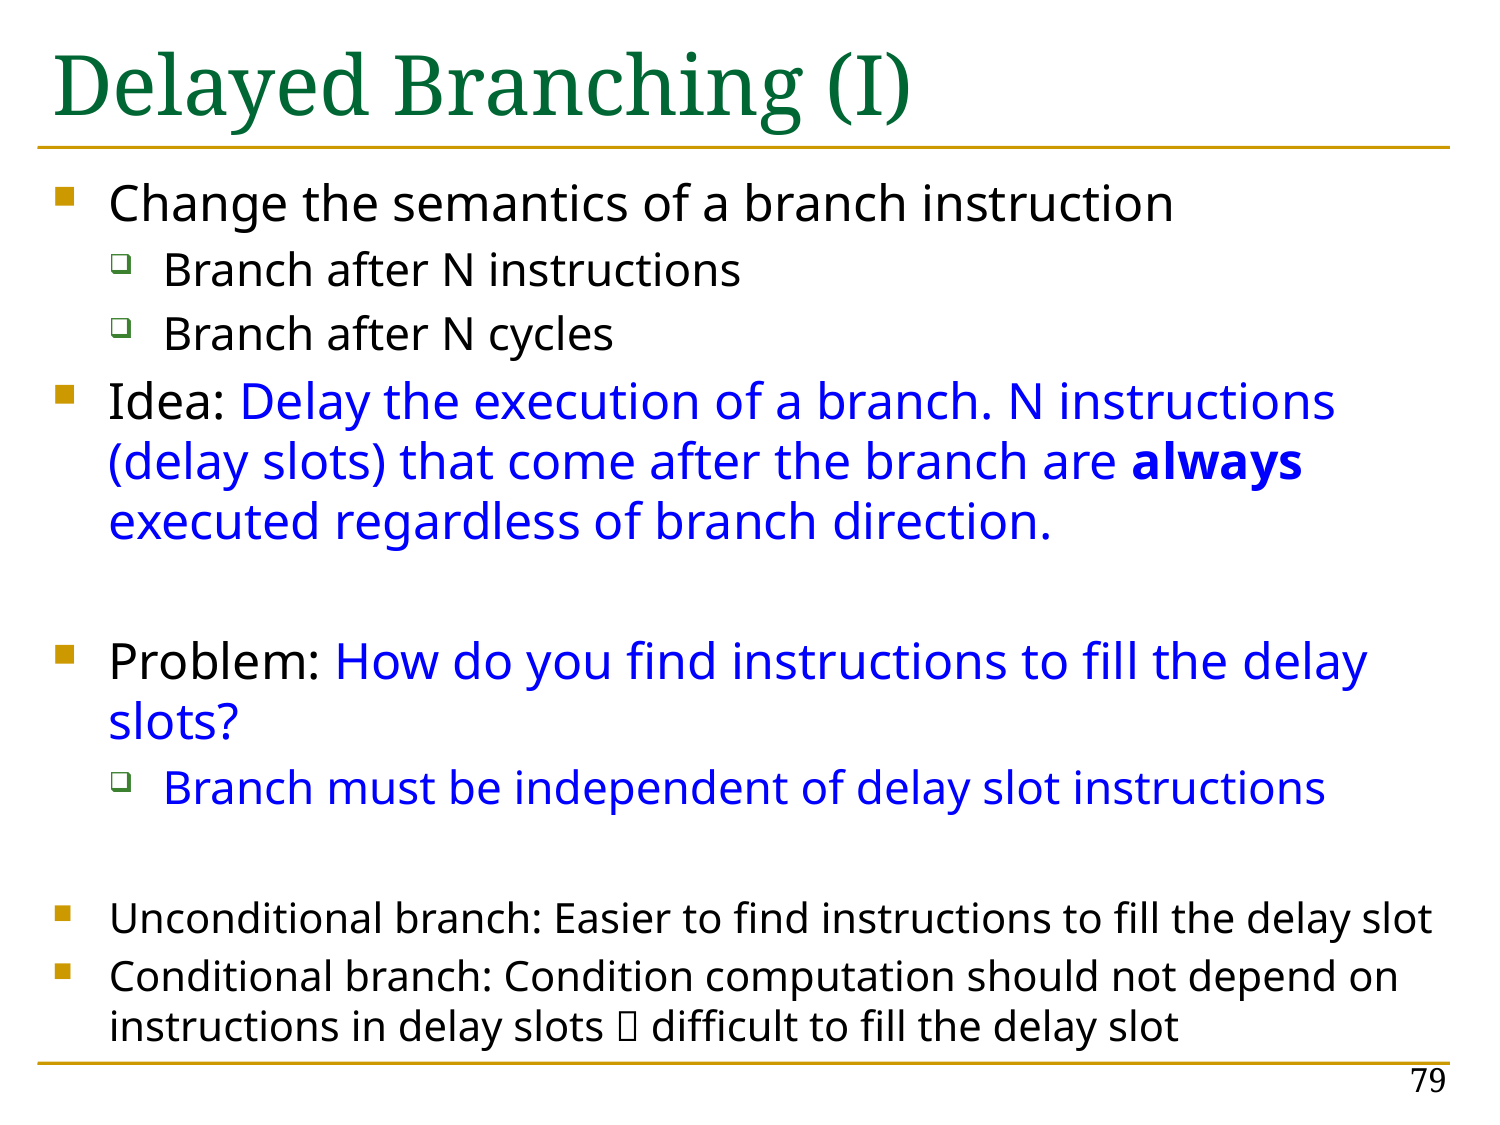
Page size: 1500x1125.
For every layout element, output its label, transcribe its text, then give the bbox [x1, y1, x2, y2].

slide_number 79 [1111, 1036, 1462, 1112]
list Change the semantics of a branch instruction Branch after N instructions Branch after N cycles Idea: Delay the execution of a branch. N instructions (delay slots) that come after the branch are always executed regardless of branch direction. Problem: How do you find instructions to fill the delay slots? Branch must be independent of delay slot instructions Unconditional branch: Easier to find instructions to fill the delay slot Conditional branch: Condition computation should not depend on instructions in delay slots  difficult to fill the delay slot [37, 163, 1450, 1016]
title Delayed Branching (I) [37, 24, 1450, 163]
